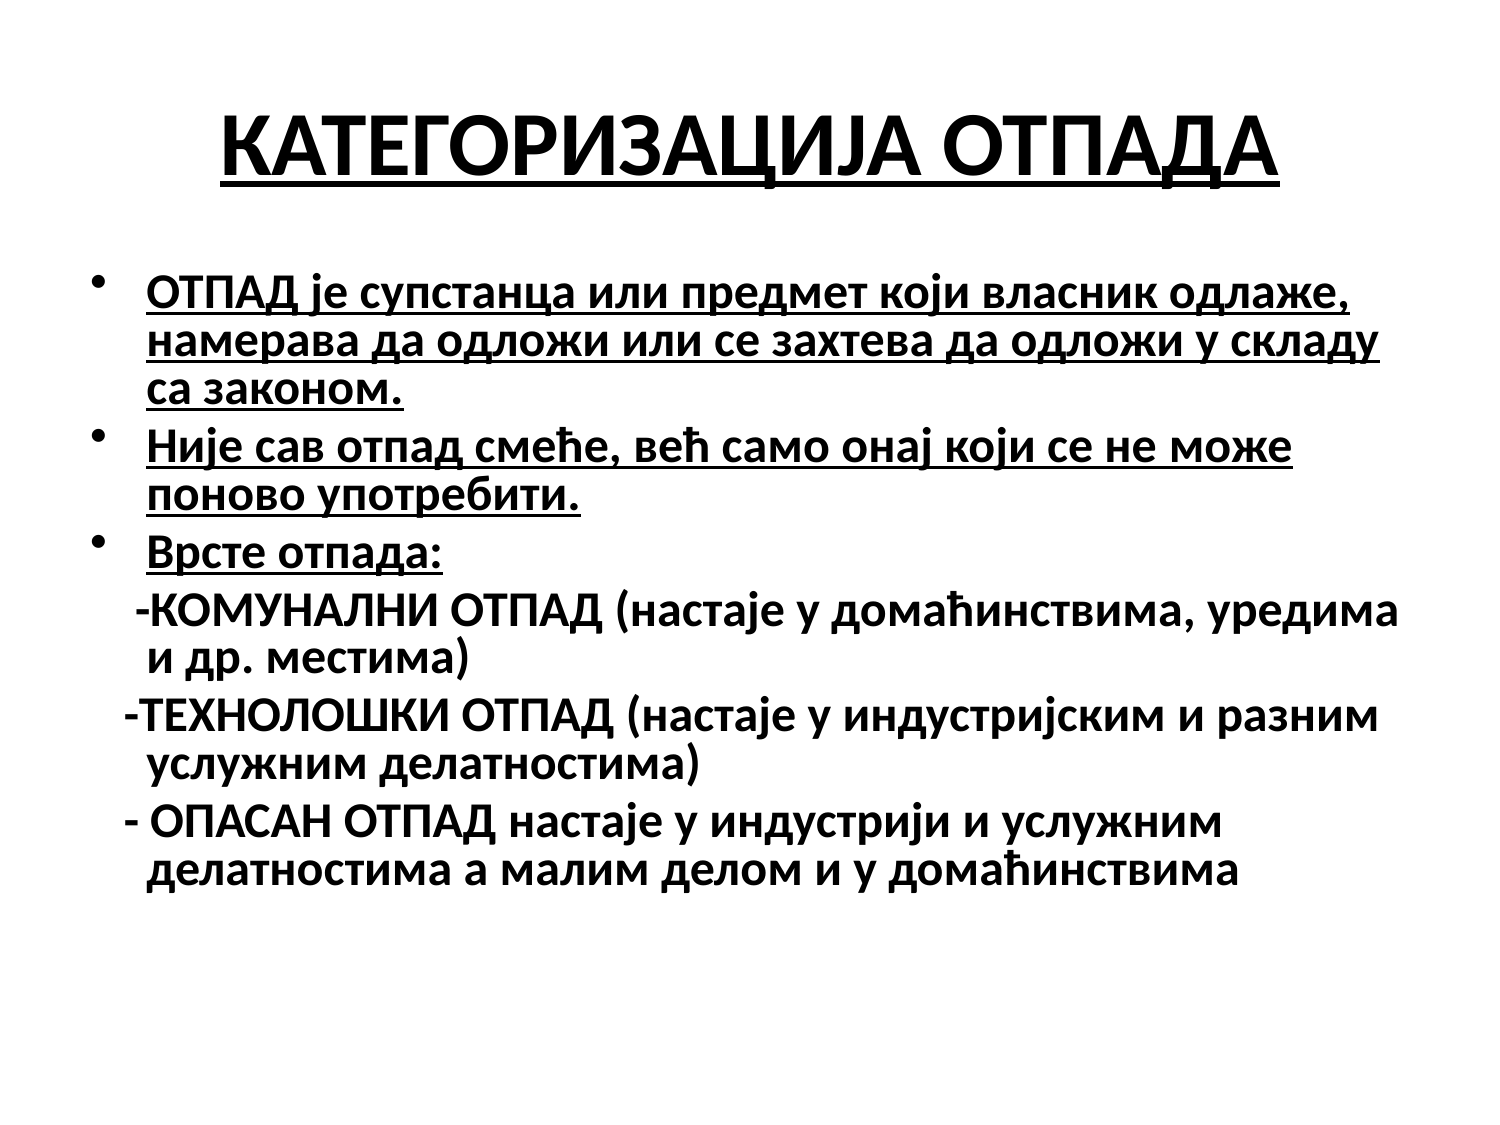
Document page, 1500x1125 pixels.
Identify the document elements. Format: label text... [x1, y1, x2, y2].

list ОТПАД је супстанца или предмет који власник одлаже, намерава да одложи или се захтева да одложи у складу са законом. Није сав отпад смеће, већ само онај који се не може поново употребити. Врсте отпада: -КОМУНАЛНИ ОТПАД (настаје у домаћинствима, уредима и др. местима) -ТЕХНОЛОШКИ ОТПАД (настаје у индустријским и разним услужним делатностима) - ОПАСАН ОТПАД настаје у индустрији и услужним делатностима а малим делом и у домаћинствима [74, 262, 1426, 1006]
title КАТЕГОРИЗАЦИЈА ОТПАДА [74, 44, 1426, 233]
